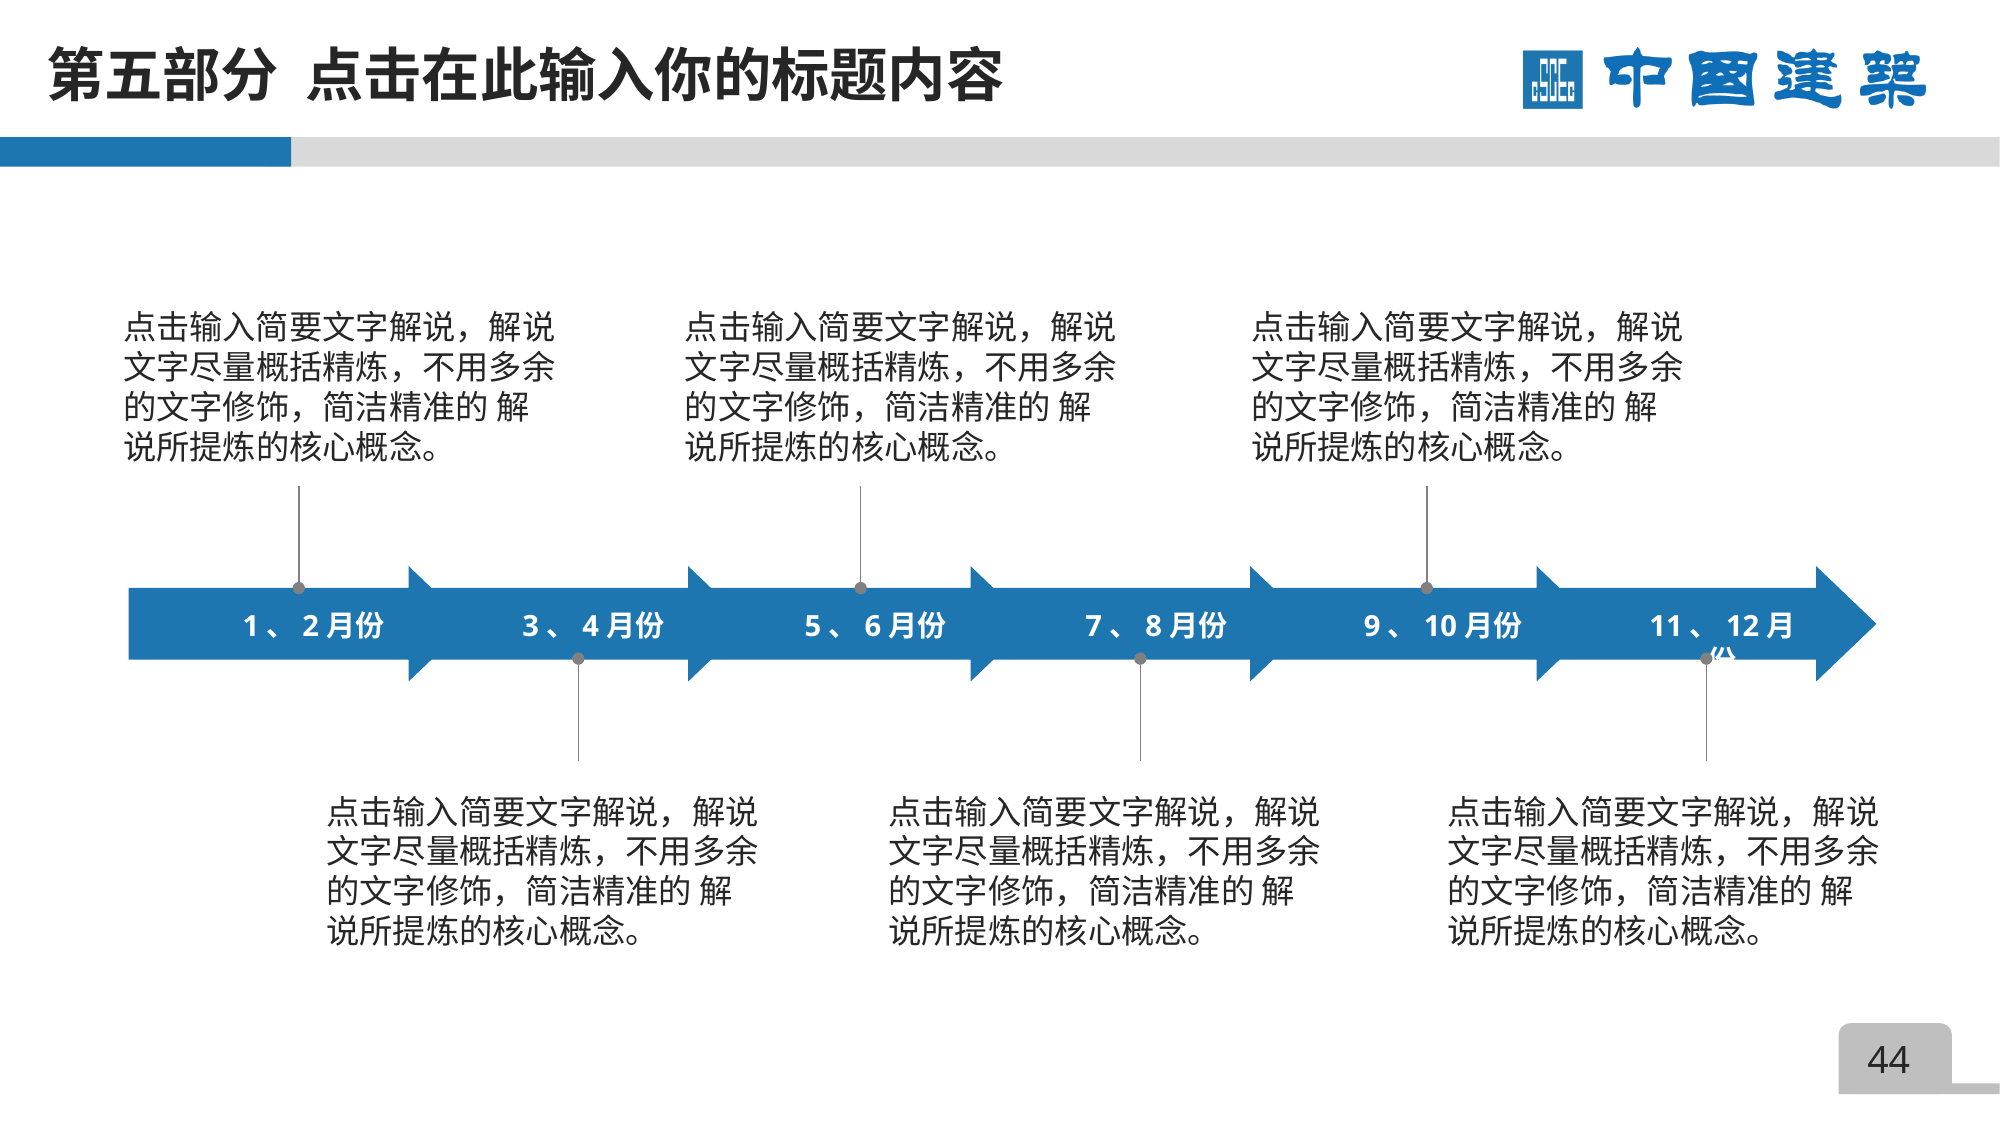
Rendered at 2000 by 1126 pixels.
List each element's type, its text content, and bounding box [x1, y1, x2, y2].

text_box 第五部分 点击在此输入你的标题内容 [31, 31, 1083, 116]
text_box [1561, 564, 1879, 675]
text_box 3、4月份 [496, 596, 691, 652]
text_box 9、10月份 [1336, 596, 1551, 652]
text_box 点击输入简要文字解说，解说文字尽量概括精炼，不用多余的文字修饰，简洁精准的 解说所提炼的核心概念。 [1447, 790, 1882, 951]
text_box 5、6月份 [778, 596, 973, 652]
text_box [1274, 564, 1600, 684]
text_box 7、8月份 [1051, 596, 1262, 652]
text_box 点击输入简要文字解说，解说文字尽量概括精炼，不用多余的文字修饰，简洁精准的 解说所提炼的核心概念。 [1251, 306, 1685, 466]
text_box [712, 564, 1033, 684]
picture [1523, 47, 1926, 109]
text_box [126, 564, 471, 684]
text_box 点击输入简要文字解说，解说文字尽量概括精炼，不用多余的文字修饰，简洁精准的 解说所提炼的核心概念。 [888, 790, 1323, 951]
text_box 点击输入简要文字解说，解说文字尽量概括精炼，不用多余的文字修饰，简洁精准的 解说所提炼的核心概念。 [123, 306, 557, 466]
text_box [433, 564, 751, 684]
text_box [995, 564, 1313, 684]
text_box 点击输入简要文字解说，解说文字尽量概括精炼，不用多余的文字修饰，简洁精准的 解说所提炼的核心概念。 [326, 790, 761, 951]
text_box 11、12月份 [1617, 596, 1827, 687]
text_box 点击输入简要文字解说，解说文字尽量概括精炼，不用多余的文字修饰，简洁精准的 解说所提炼的核心概念。 [685, 306, 1119, 466]
text_box 1、2月份 [216, 596, 411, 652]
